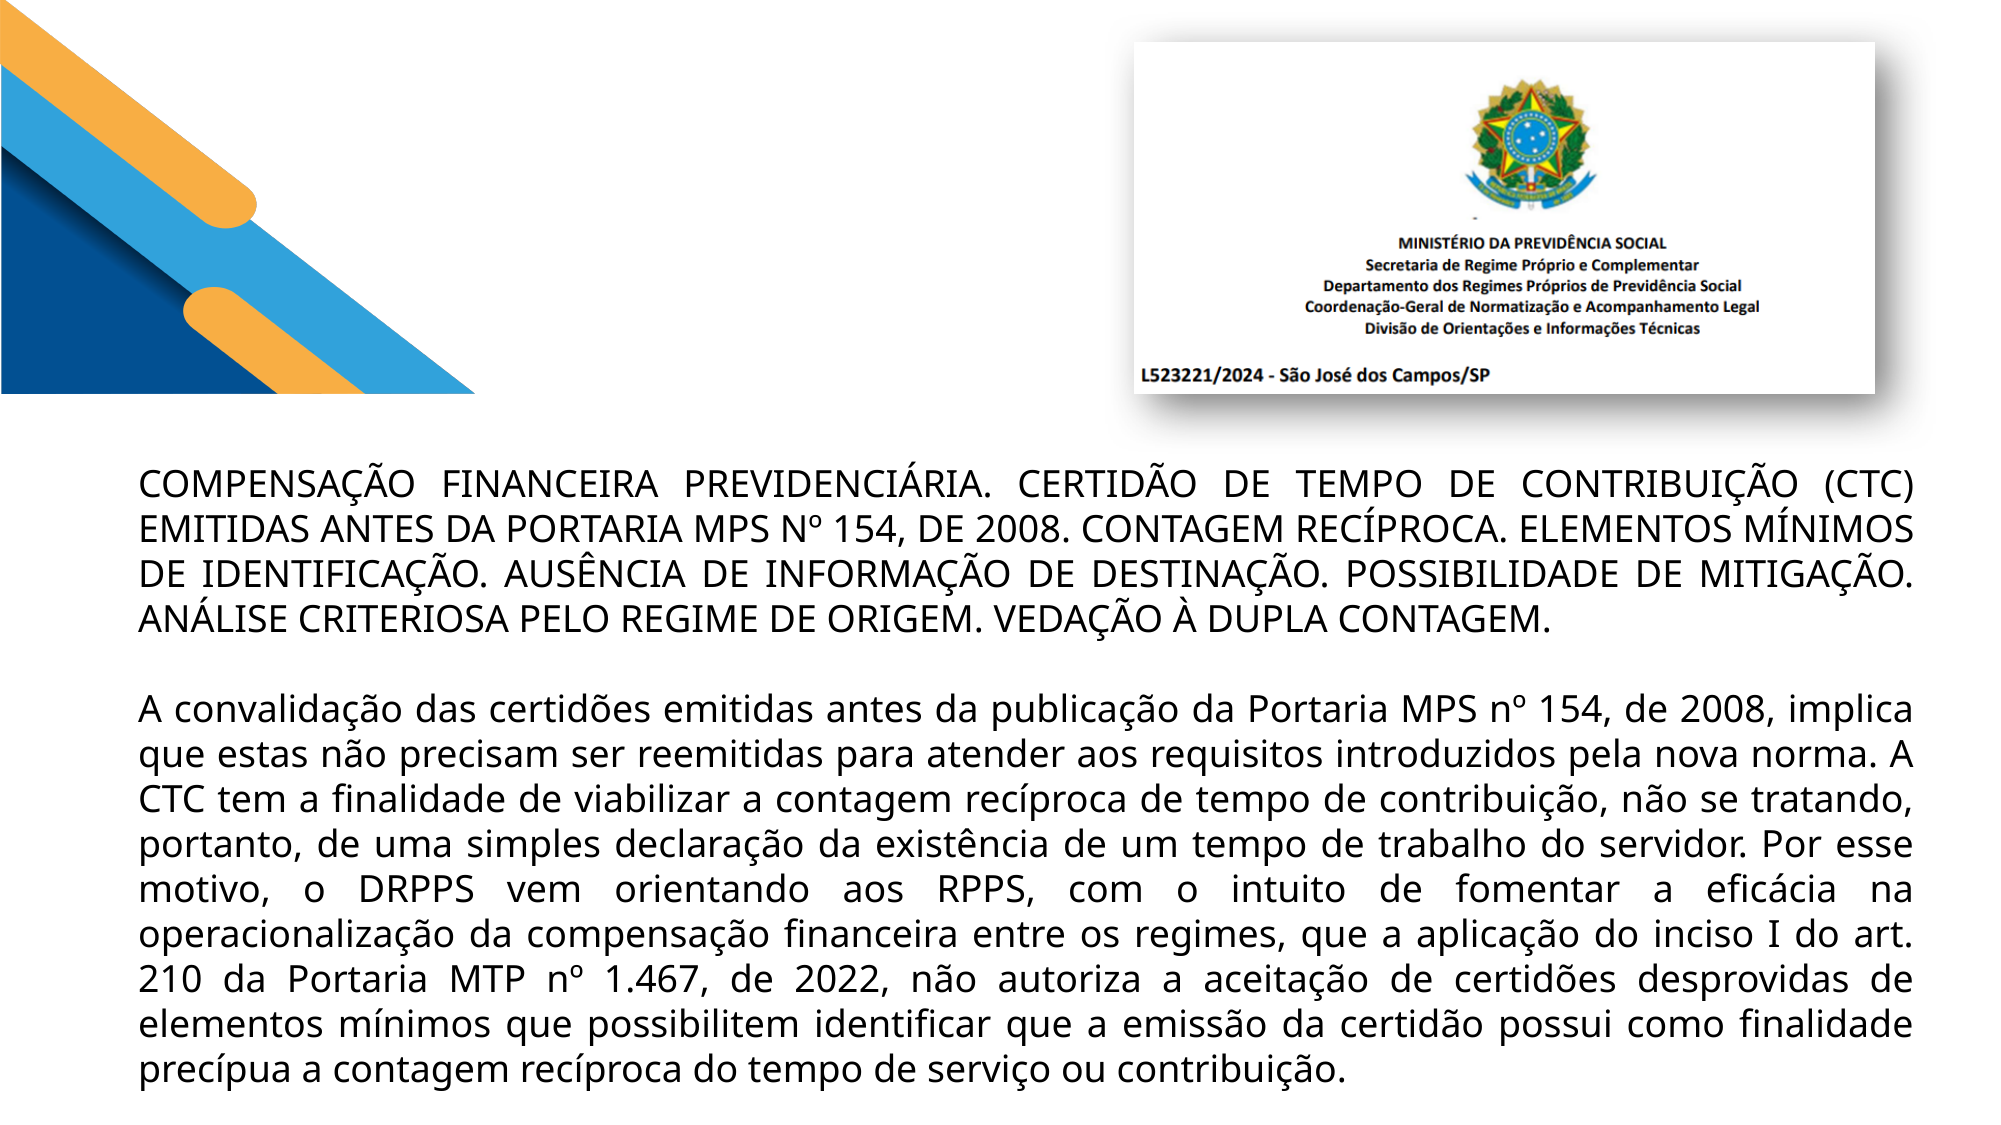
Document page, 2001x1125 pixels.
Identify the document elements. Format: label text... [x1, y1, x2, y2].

text_box [0, 0, 475, 394]
picture [1134, 41, 1876, 394]
text_box COMPENSAÇÃO FINANCEIRA PREVIDENCIÁRIA. CERTIDÃO DE TEMPO DE CONTRIBUIÇÃO (CTC) EMITIDAS ANTES DA PORTARIA MPS Nº 154, DE 2008. CONTAGEM RECÍPROCA. ELEMENTOS MÍNIMOS DE IDENTIFICAÇÃO. AUSÊNCIA DE INFORMAÇÃO DE DESTINAÇÃO. POSSIBILIDADE DE MITIGAÇÃO. ANÁLISE CRITERIOSA PELO REGIME DE ORIGEM. VEDAÇÃO À DUPLA CONTAGEM. A convalidação das certidões emitidas antes da publicação da Portaria MPS nº 154, de 2008, implica que estas não precisam ser reemitidas para atender aos requisitos introduzidos pela nova norma. A CTC tem a finalidade de viabilizar a contagem recíproca de tempo de contribuição, não se tratando, portanto, de uma simples declaração da existência de um tempo de trabalho do servidor. Por esse motivo, o DRPPS vem orientando aos RPPS, com o intuito de fomentar a eficácia na operacionalização da compensação financeira entre os regimes, que a aplicação do inciso I do art. 210 da Portaria MTP nº 1.467, de 2022, não autoriza a aceitação de certidões desprovidas de elementos mínimos que possibilitem identificar que a emissão da certidão possui como finalidade precípua a contagem recíproca do tempo de serviço ou contribuição. [123, 453, 1930, 1098]
